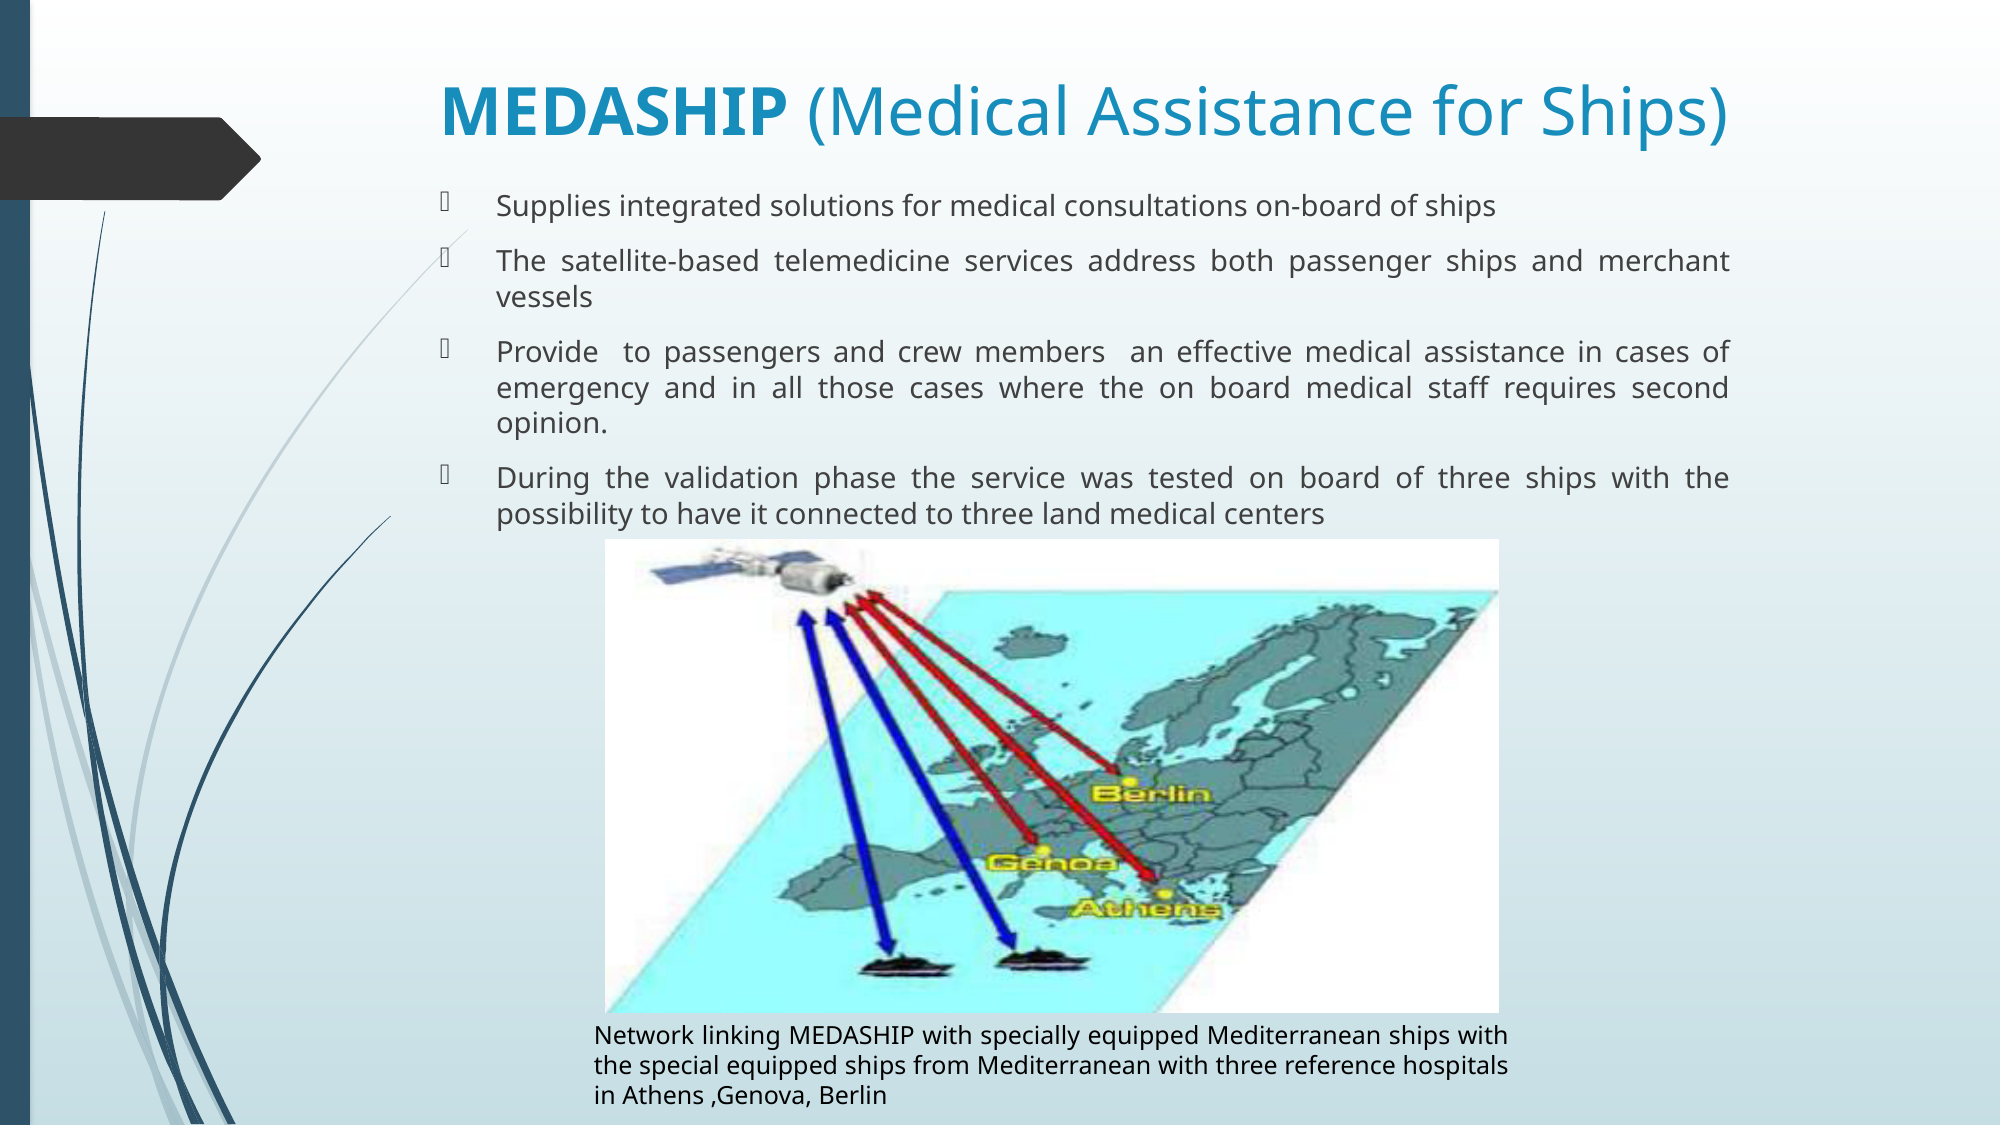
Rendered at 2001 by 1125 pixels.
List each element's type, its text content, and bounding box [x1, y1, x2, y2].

picture [604, 539, 1500, 1013]
list Supplies integrated solutions for medical consultations on-board of ships The satellite-based telemedicine services address both passenger ships and merchant vessels Provide to passengers and crew members an effective medical assistance in cases of emergency and in all those cases where the on board medical staff requires second opinion. During the validation phase the service was tested on board of three ships with the possibility to have it connected to three land medical centers [424, 179, 1746, 592]
title MEDASHIP (Medical Assistance for Ships) [424, 60, 1887, 165]
text_box Network linking MEDASHIP with specially equipped Mediterranean ships with the special equipped ships from Mediterranean with three reference hospitals in Athens ,Genova, Berlin [579, 1012, 1525, 1117]
